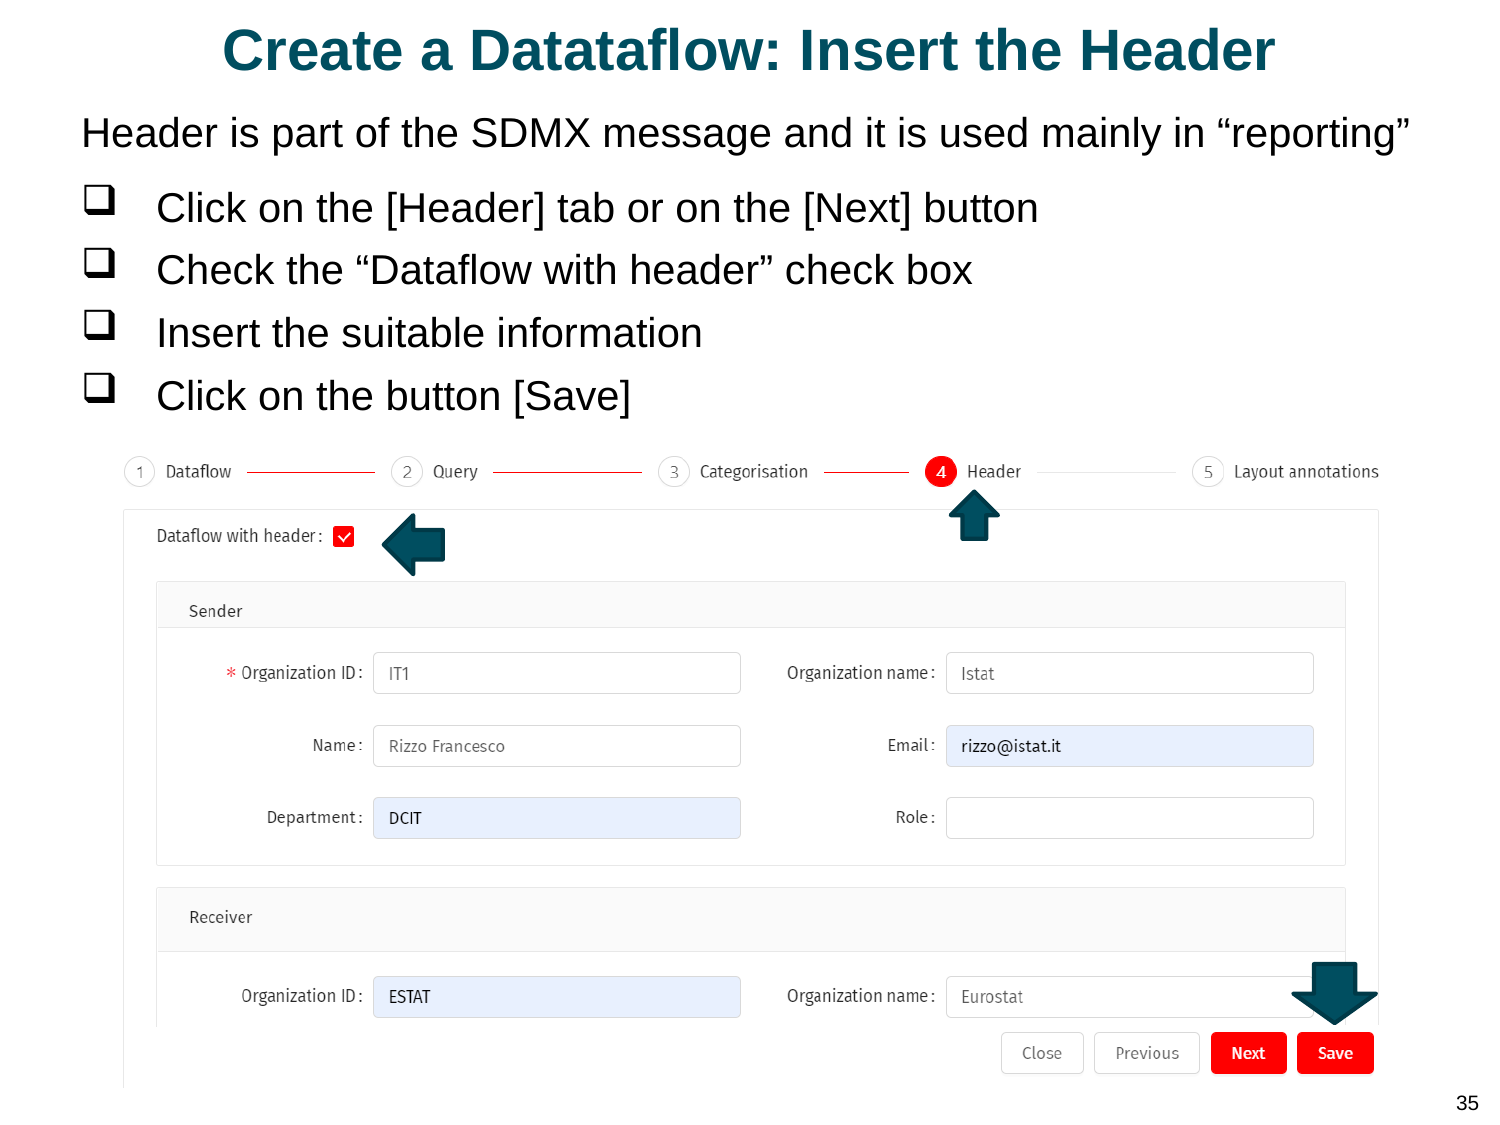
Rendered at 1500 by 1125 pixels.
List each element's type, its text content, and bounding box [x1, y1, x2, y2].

title Create a Datataflow: Insert the Header [75, 0, 1425, 98]
slide_number 35 [1144, 1082, 1495, 1125]
picture [108, 444, 1392, 1088]
text_box Header is part of the SDMX message and it is used mainly in “reporting” Click on the [Header] tab or on the [Next] button Check the “Dataflow with header” check box Insert the suitable information Click on the button [Save] [66, 98, 1453, 426]
